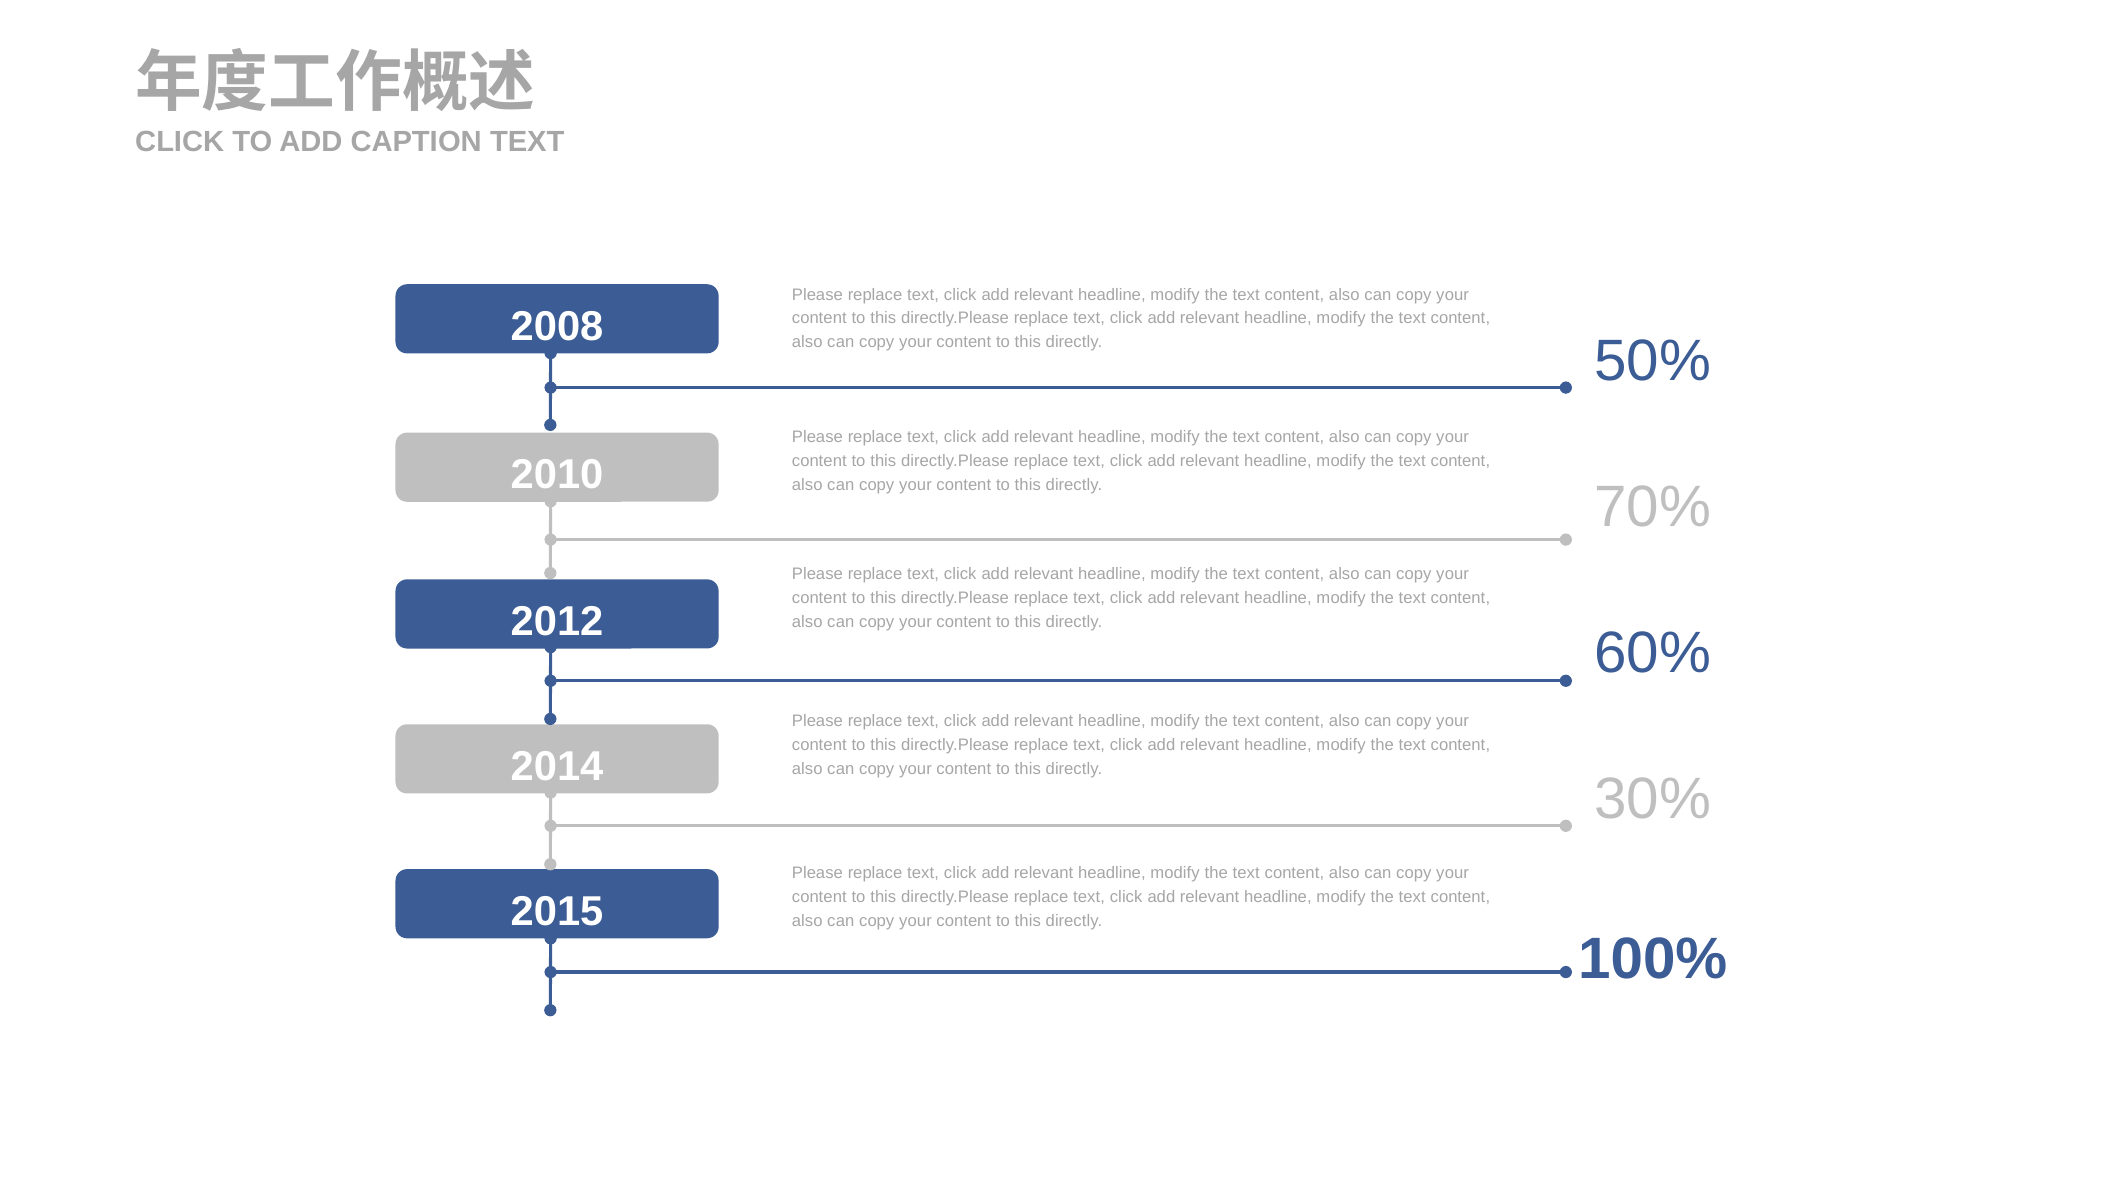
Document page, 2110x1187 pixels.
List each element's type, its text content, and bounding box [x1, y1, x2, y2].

text_box 2008 [394, 283, 720, 355]
text_box 2015 [394, 868, 720, 940]
text_box 2010 [394, 431, 720, 503]
text_box 70% [1595, 460, 1710, 547]
text_box 50% [1595, 314, 1710, 401]
text_box Please replace text, click add relevant headline, modify the text content, also can copy your content to this directly.Please replace text, click add relevant headline, modify the text content, also can copy your content to this directly. [791, 706, 1525, 779]
text_box Please replace text, click add relevant headline, modify the text content, also can copy your content to this directly.Please replace text, click add relevant headline, modify the text content, also can copy your content to this directly. [791, 422, 1525, 494]
text_box 年度工作概述 [135, 38, 596, 119]
text_box Please replace text, click add relevant headline, modify the text content, also can copy your content to this directly.Please replace text, click add relevant headline, modify the text content, also can copy your content to this directly. [791, 858, 1525, 930]
text_box 100% [1578, 897, 1728, 985]
text_box Please replace text, click add relevant headline, modify the text content, also can copy your content to this directly.Please replace text, click add relevant headline, modify the text content, also can copy your content to this directly. [791, 559, 1525, 632]
text_box 30% [1595, 752, 1710, 839]
text_box CLICK TO ADD CAPTION TEXT [135, 122, 596, 158]
text_box 2014 [394, 723, 720, 795]
text_box 60% [1595, 606, 1710, 693]
text_box 2012 [394, 578, 720, 650]
text_box Please replace text, click add relevant headline, modify the text content, also can copy your content to this directly.Please replace text, click add relevant headline, modify the text content, also can copy your content to this directly. [791, 279, 1525, 352]
